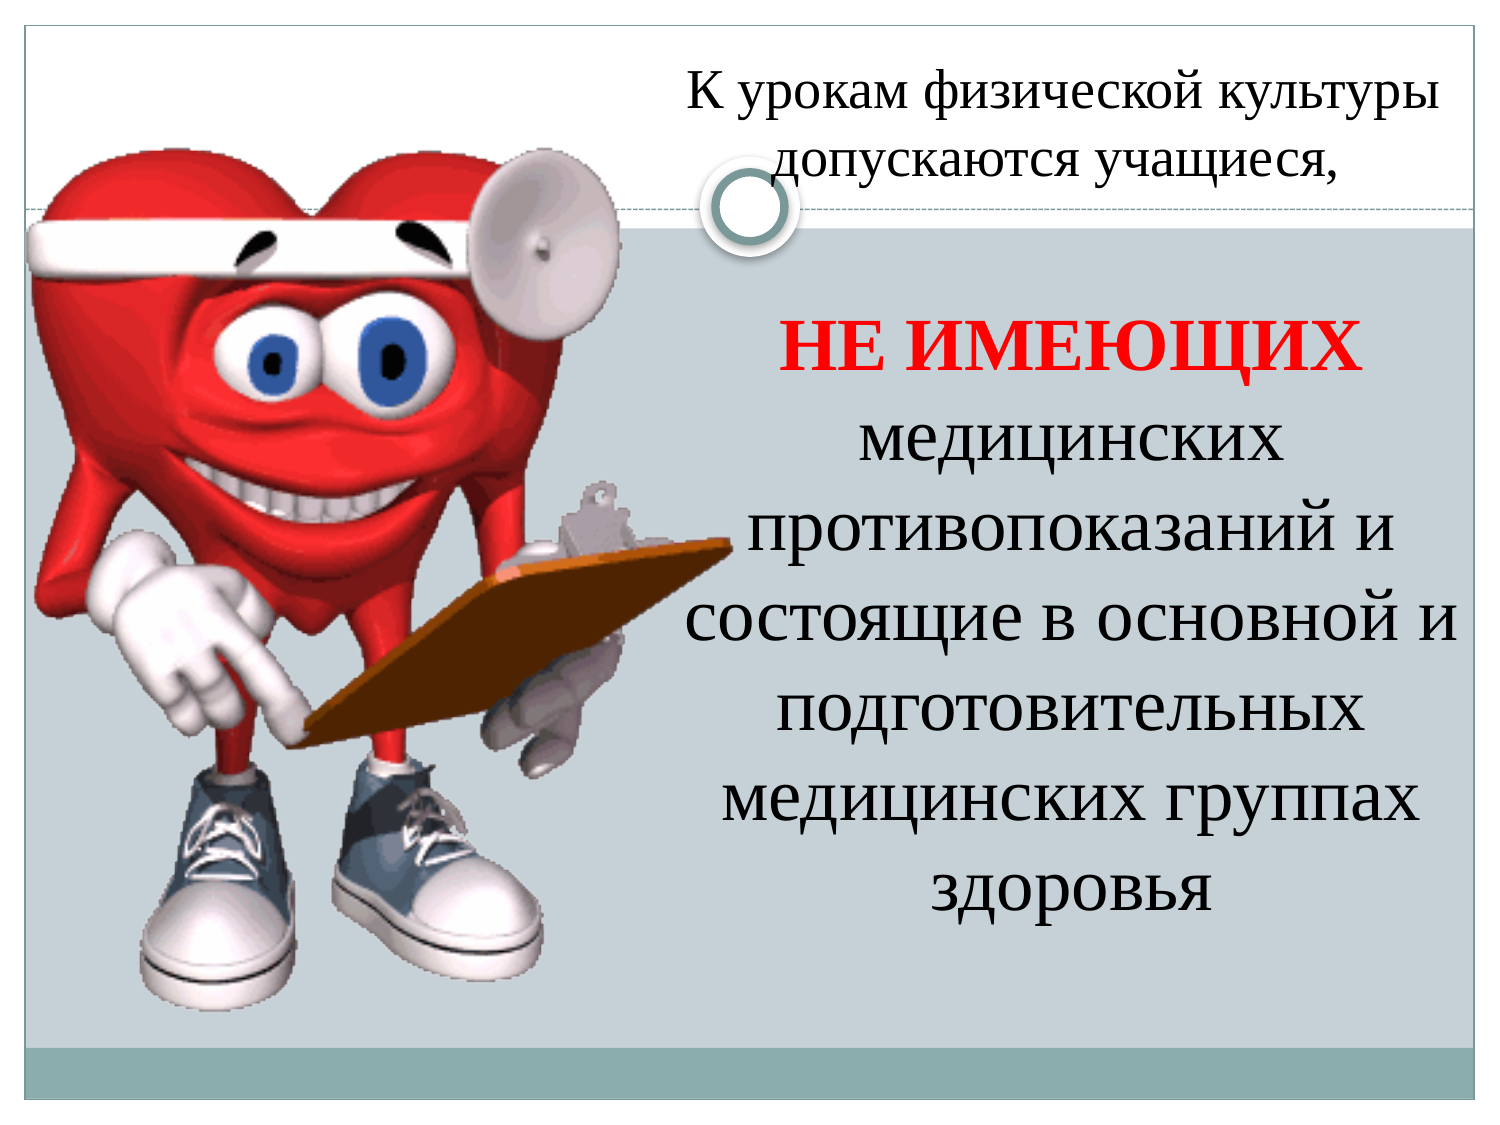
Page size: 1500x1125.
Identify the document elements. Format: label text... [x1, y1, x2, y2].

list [0, 77, 822, 1024]
text_box К урокам физической культуры допускаются учащиеся, [667, 44, 1459, 195]
title НЕ ИМЕЮЩИХ медицинских противопоказаний и состоящие в основной и подготовительных медицинских группах здоровья [827, 751, 1477, 1024]
